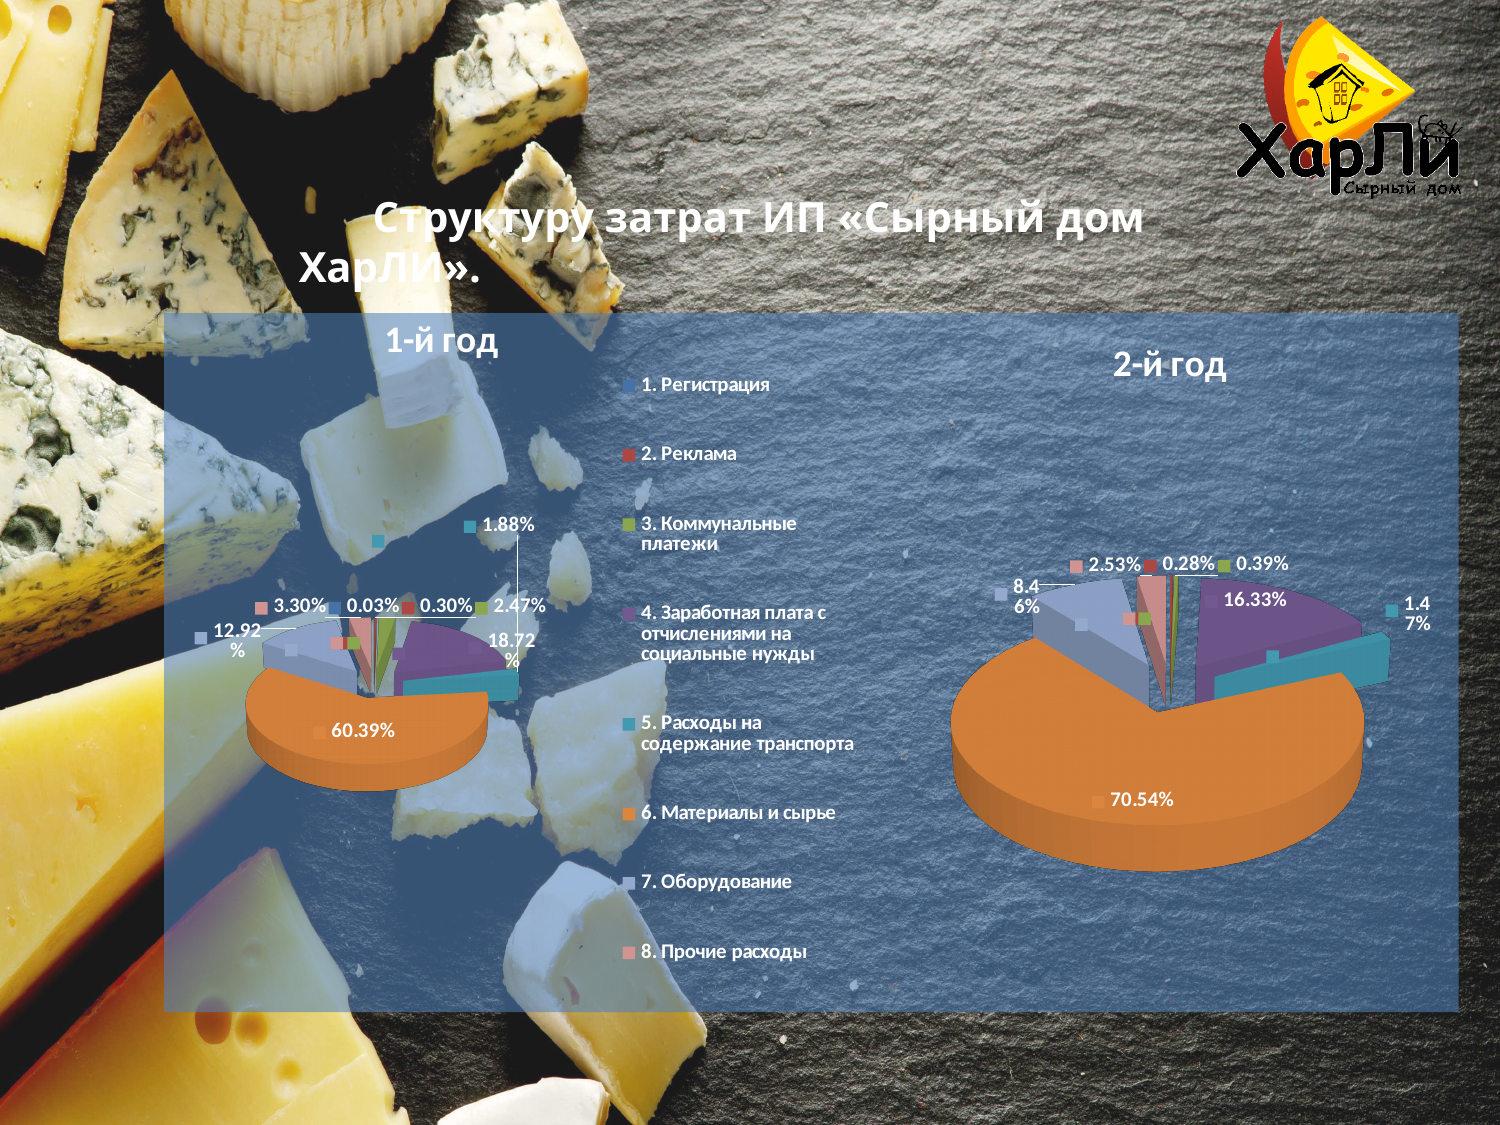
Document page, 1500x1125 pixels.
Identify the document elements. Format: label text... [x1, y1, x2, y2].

picture [1227, 8, 1471, 209]
text_box Структуру затрат ИП «Сырный дом ХарЛИ». [283, 208, 1280, 274]
chart [163, 312, 1459, 1013]
